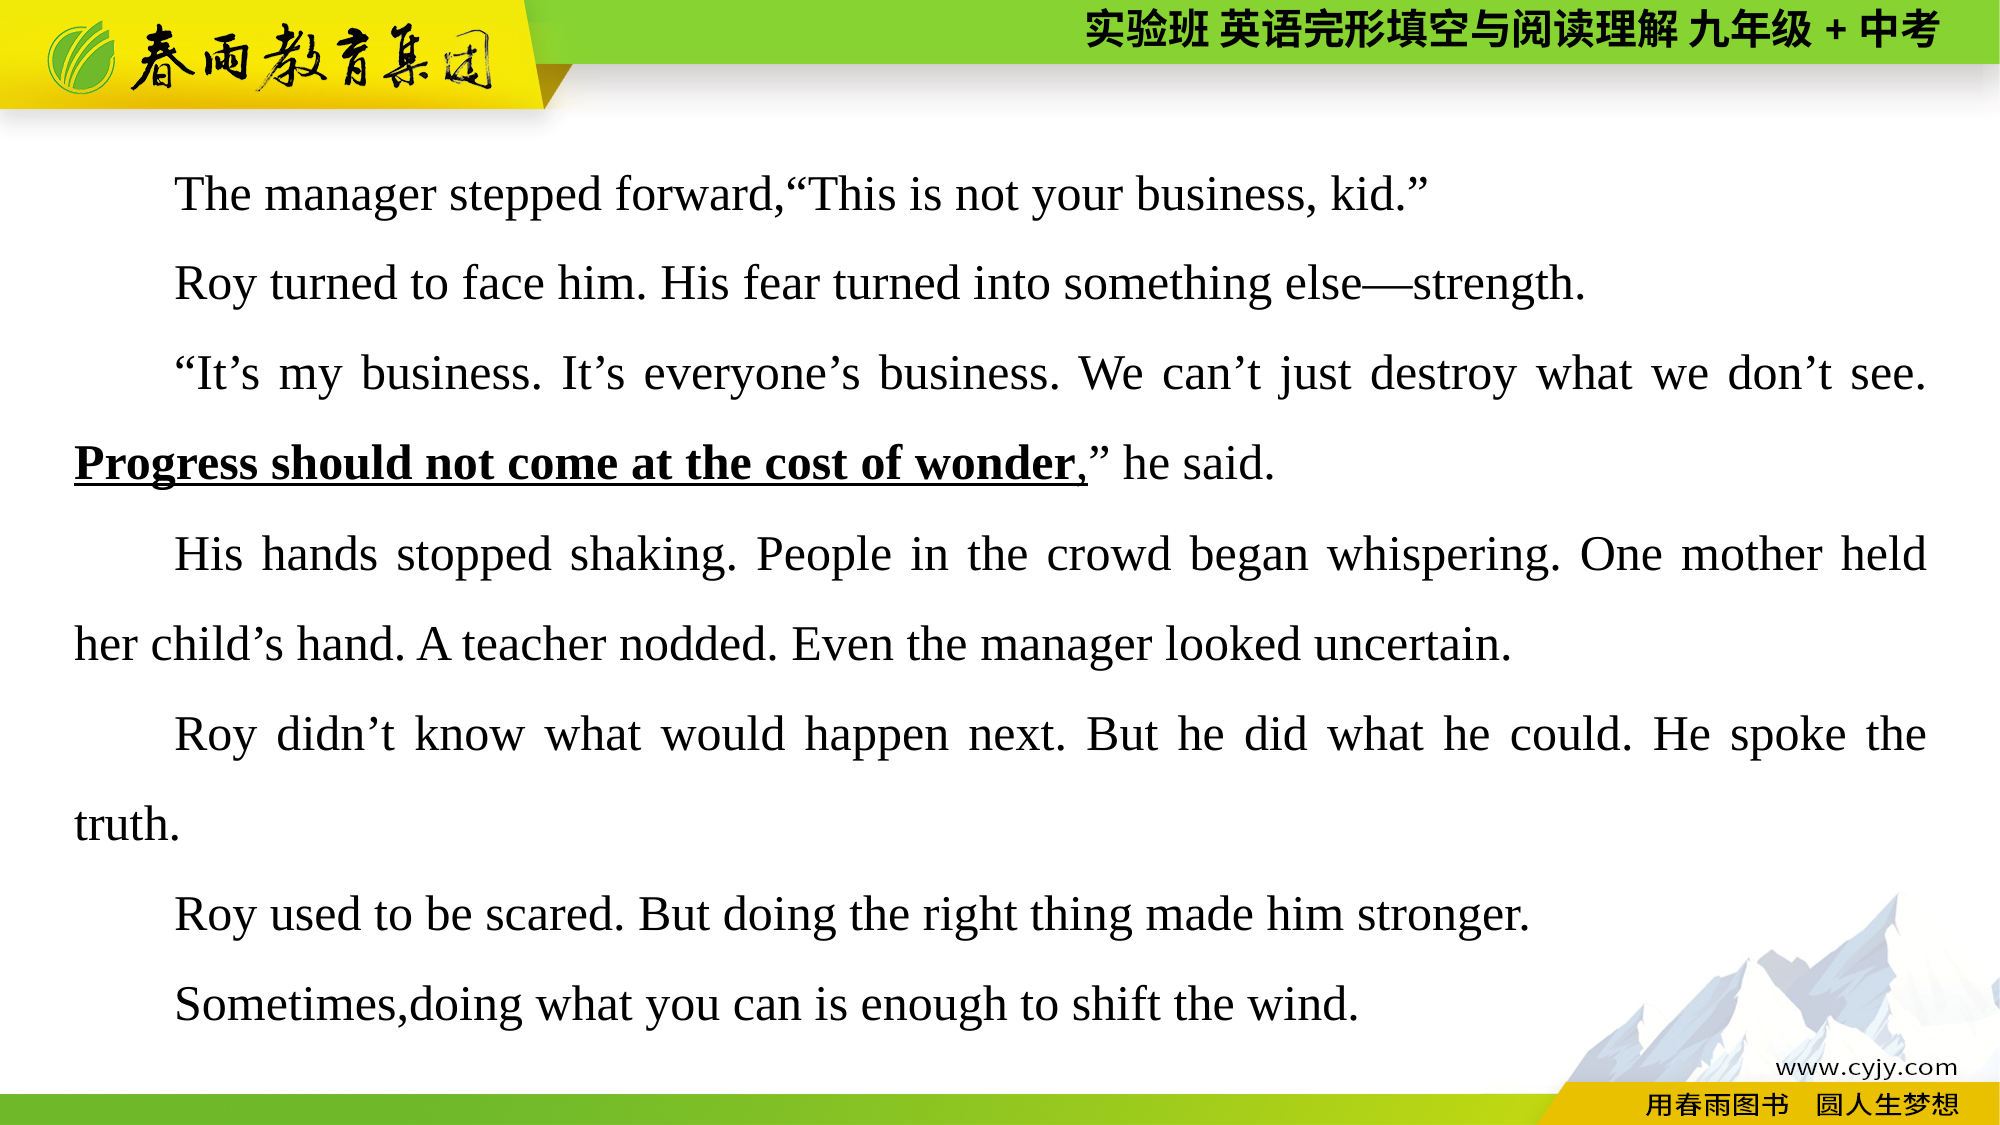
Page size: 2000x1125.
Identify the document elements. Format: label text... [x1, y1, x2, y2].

picture [0, 0, 2000, 1125]
list The manager stepped forward,“This is not your business, kid.” Roy turned to face him. His fear turned into something else—strength. “It’s my business. It’s everyone’s business. We can’t just destroy what we don’t see. Progress should not come at the cost of wonder,” he said. His hands stopped shaking. People in the crowd began whispering. One mother held her child’s hand. A teacher nodded. Even the manager looked uncertain. Roy didn’t know what would happen next. But he did what he could. He spoke the truth. Roy used to be scared. But doing the right thing made him stronger. Sometimes,doing what you can is enough to shift the wind. [59, 122, 1944, 1047]
